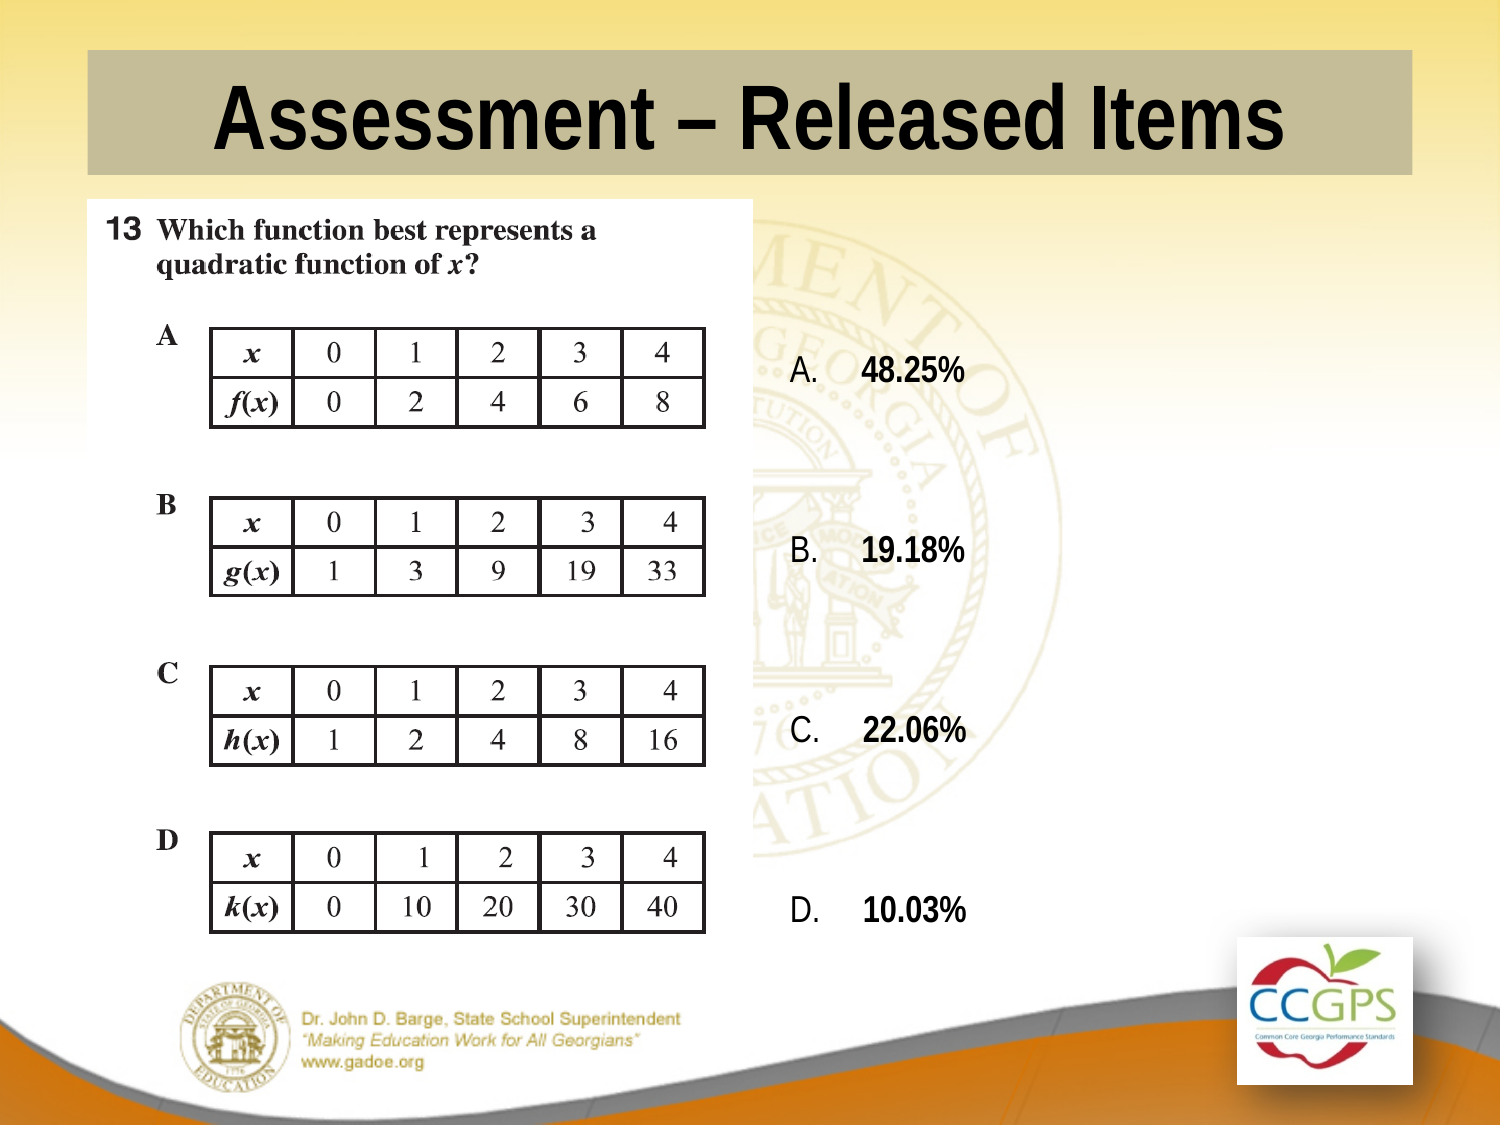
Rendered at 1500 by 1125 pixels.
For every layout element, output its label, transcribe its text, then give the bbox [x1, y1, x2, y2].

title Assessment – Released Items [87, 49, 1413, 176]
picture [0, 0, 1500, 1125]
text_box A. 48.25% B. 19.18% C. 22.06% D. 10.03% [774, 337, 1025, 938]
